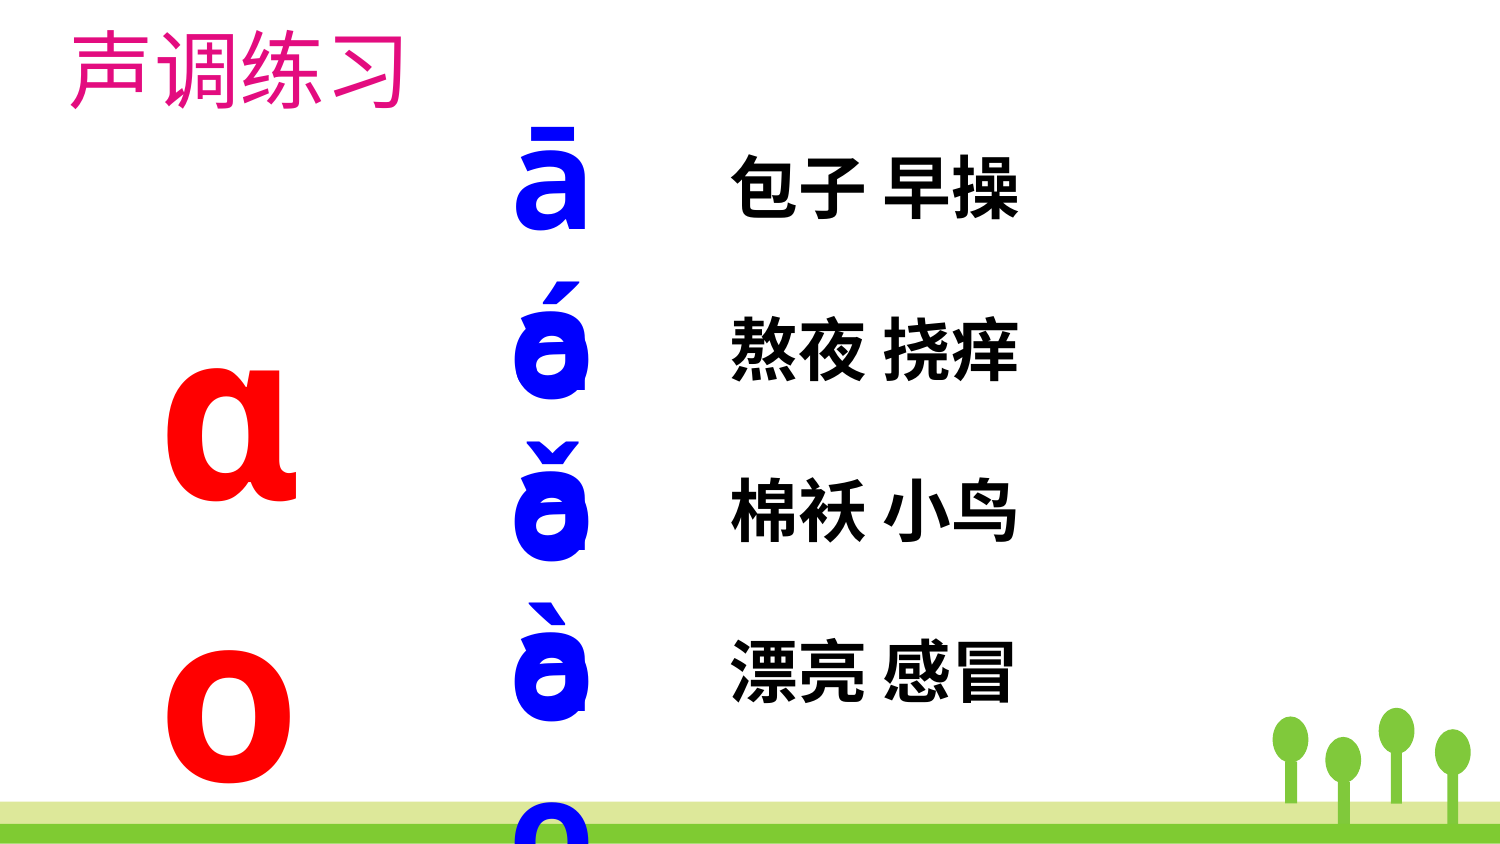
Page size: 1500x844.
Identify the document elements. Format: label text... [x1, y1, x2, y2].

text_box 熬夜 挠痒 [718, 301, 1032, 396]
text_box 包子 早操 [718, 139, 1032, 233]
text_box ɑo [147, 258, 433, 707]
text_box ào [498, 564, 685, 707]
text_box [0, 707, 1500, 844]
text_box āo [498, 81, 685, 242]
text_box 棉袄 小鸟 [718, 461, 1032, 556]
text_box ǎo [498, 403, 685, 564]
text_box áo [498, 242, 685, 403]
text_box 声调练习 [47, 11, 433, 125]
text_box 漂亮 感冒 [718, 623, 1032, 707]
